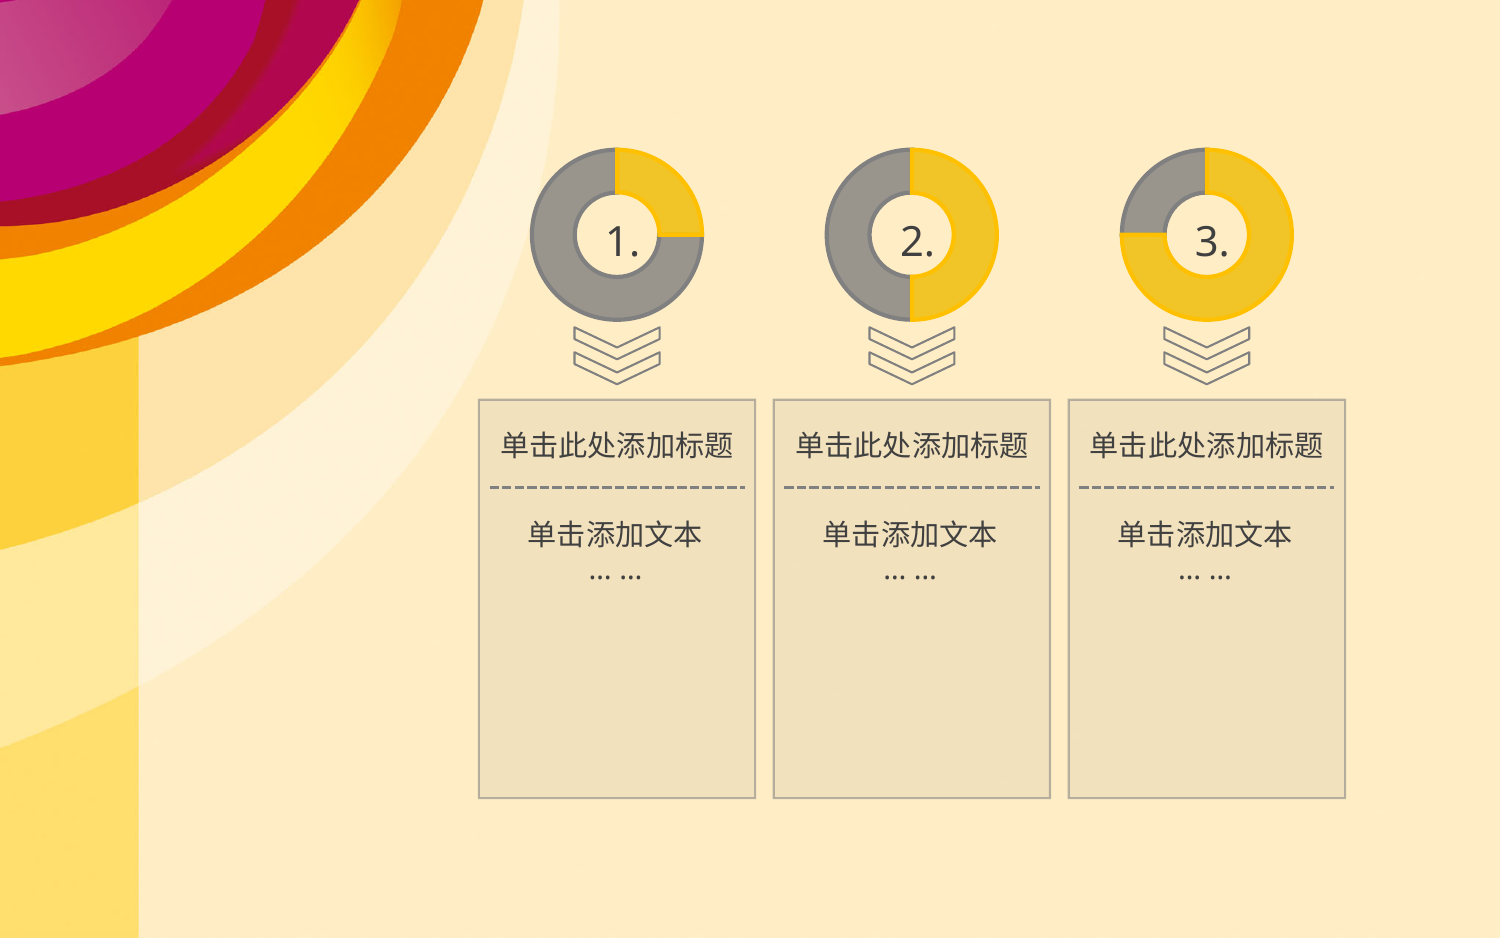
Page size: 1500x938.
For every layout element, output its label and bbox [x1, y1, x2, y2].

text_box [478, 399, 756, 799]
text_box [1164, 327, 1250, 385]
text_box [574, 327, 660, 385]
text_box [531, 149, 703, 320]
text_box [1068, 399, 1346, 799]
text_box [826, 149, 998, 320]
picture [0, 0, 1500, 938]
text_box [869, 327, 955, 385]
text_box [773, 399, 1051, 799]
text_box [1121, 149, 1293, 320]
